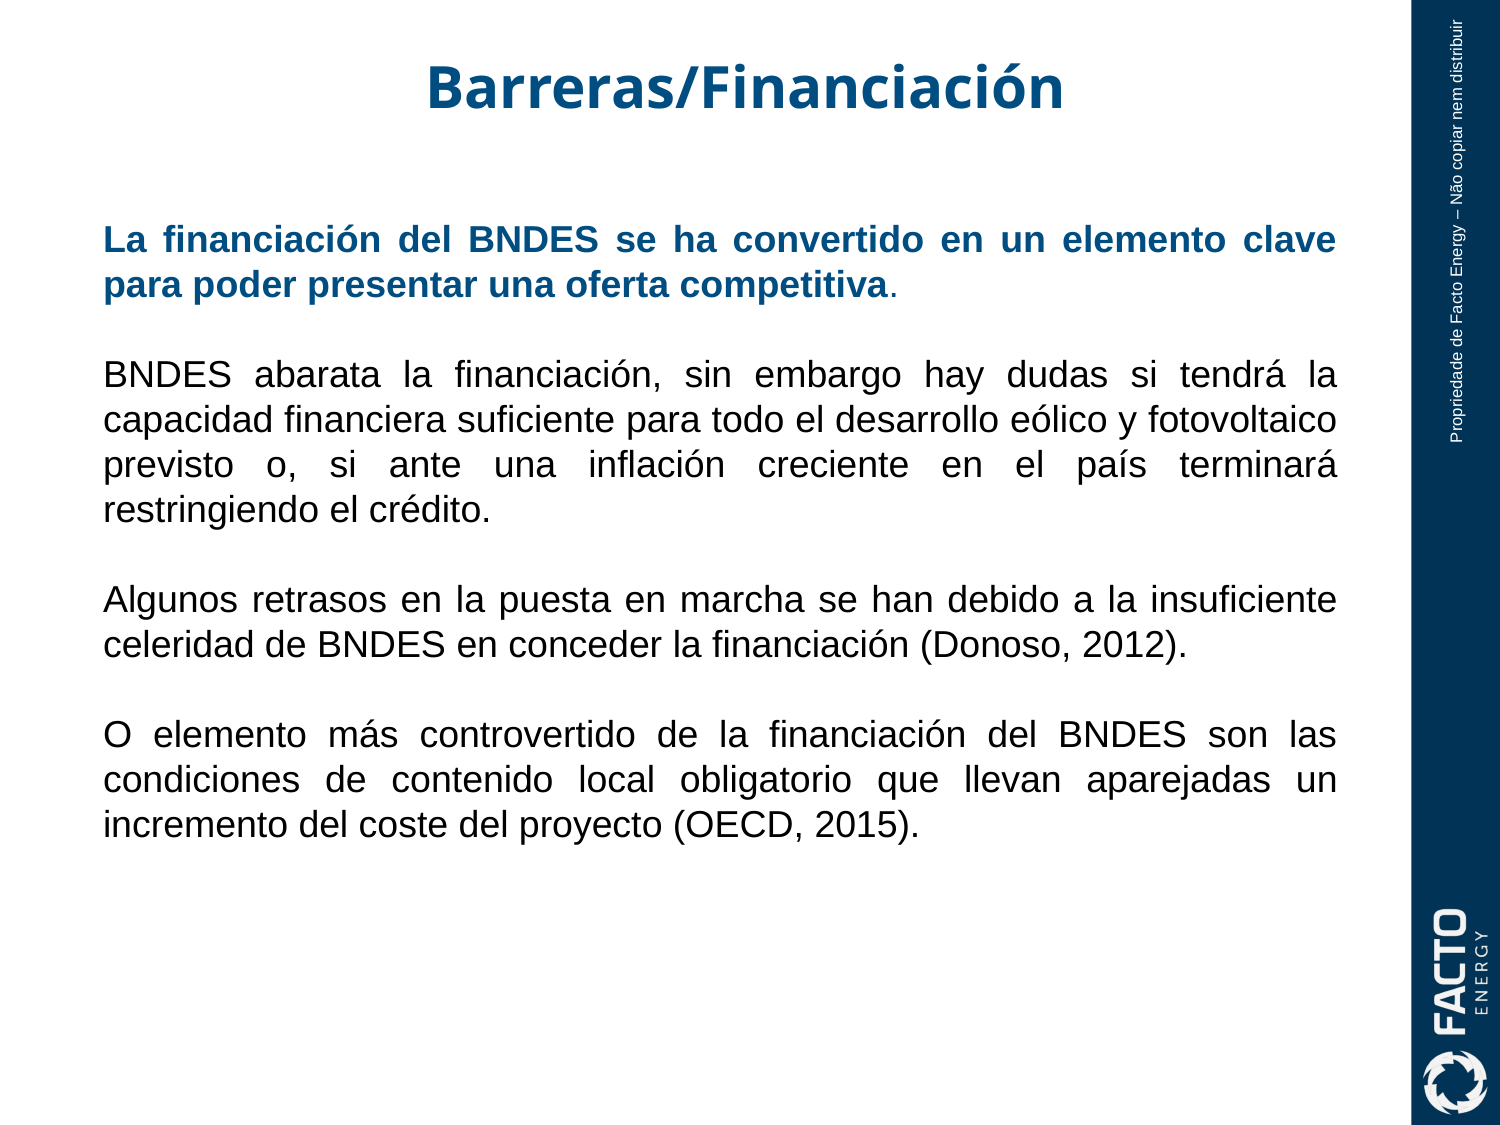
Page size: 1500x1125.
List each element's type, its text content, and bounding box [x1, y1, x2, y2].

text_box [1411, 1055, 1500, 1125]
text_box Propriedade de Facto Energy – Não copiar nem distribuir [1437, 4, 1473, 458]
text_box Barreras/Financiación [79, 42, 1412, 128]
picture [1349, 906, 1500, 1118]
text_box [1411, 0, 1500, 974]
text_box La financiación del BNDES se ha convertido en un elemento clave para poder presentar una oferta competitiva. BNDES abarata la financiación, sin embargo hay dudas si tendrá la capacidad financiera suficiente para todo el desarrollo eólico y fotovoltaico previsto o, si ante una inflación creciente en el país terminará restringiendo el crédito. Algunos retrasos en la puesta en marcha se han debido a la insuficiente celeridad de BNDES en conceder la financiación (Donoso, 2012). O elemento más controvertido de la financiación del BNDES son las condiciones de contenido local obligatorio que llevan aparejadas un incremento del coste del proyecto (OECD, 2015). [88, 208, 1353, 853]
